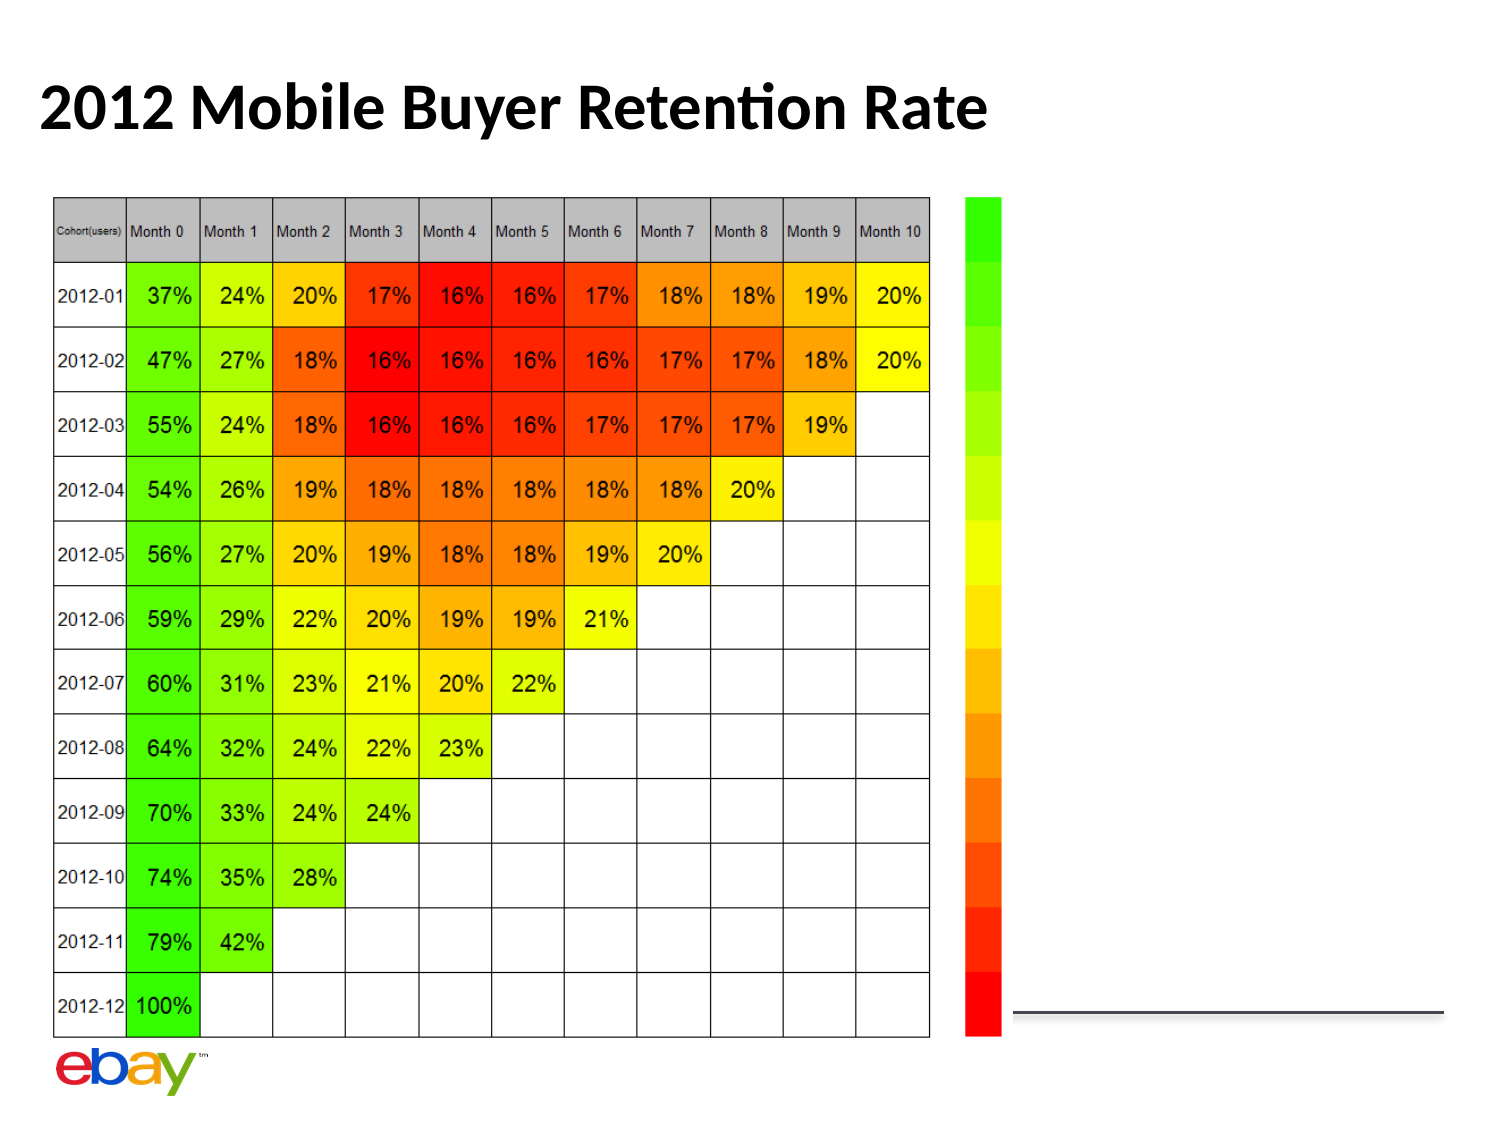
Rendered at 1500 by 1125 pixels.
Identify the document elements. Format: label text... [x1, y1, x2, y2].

picture [43, 187, 1013, 1096]
title 2012 Mobile Buyer Retention Rate [24, 37, 1401, 151]
